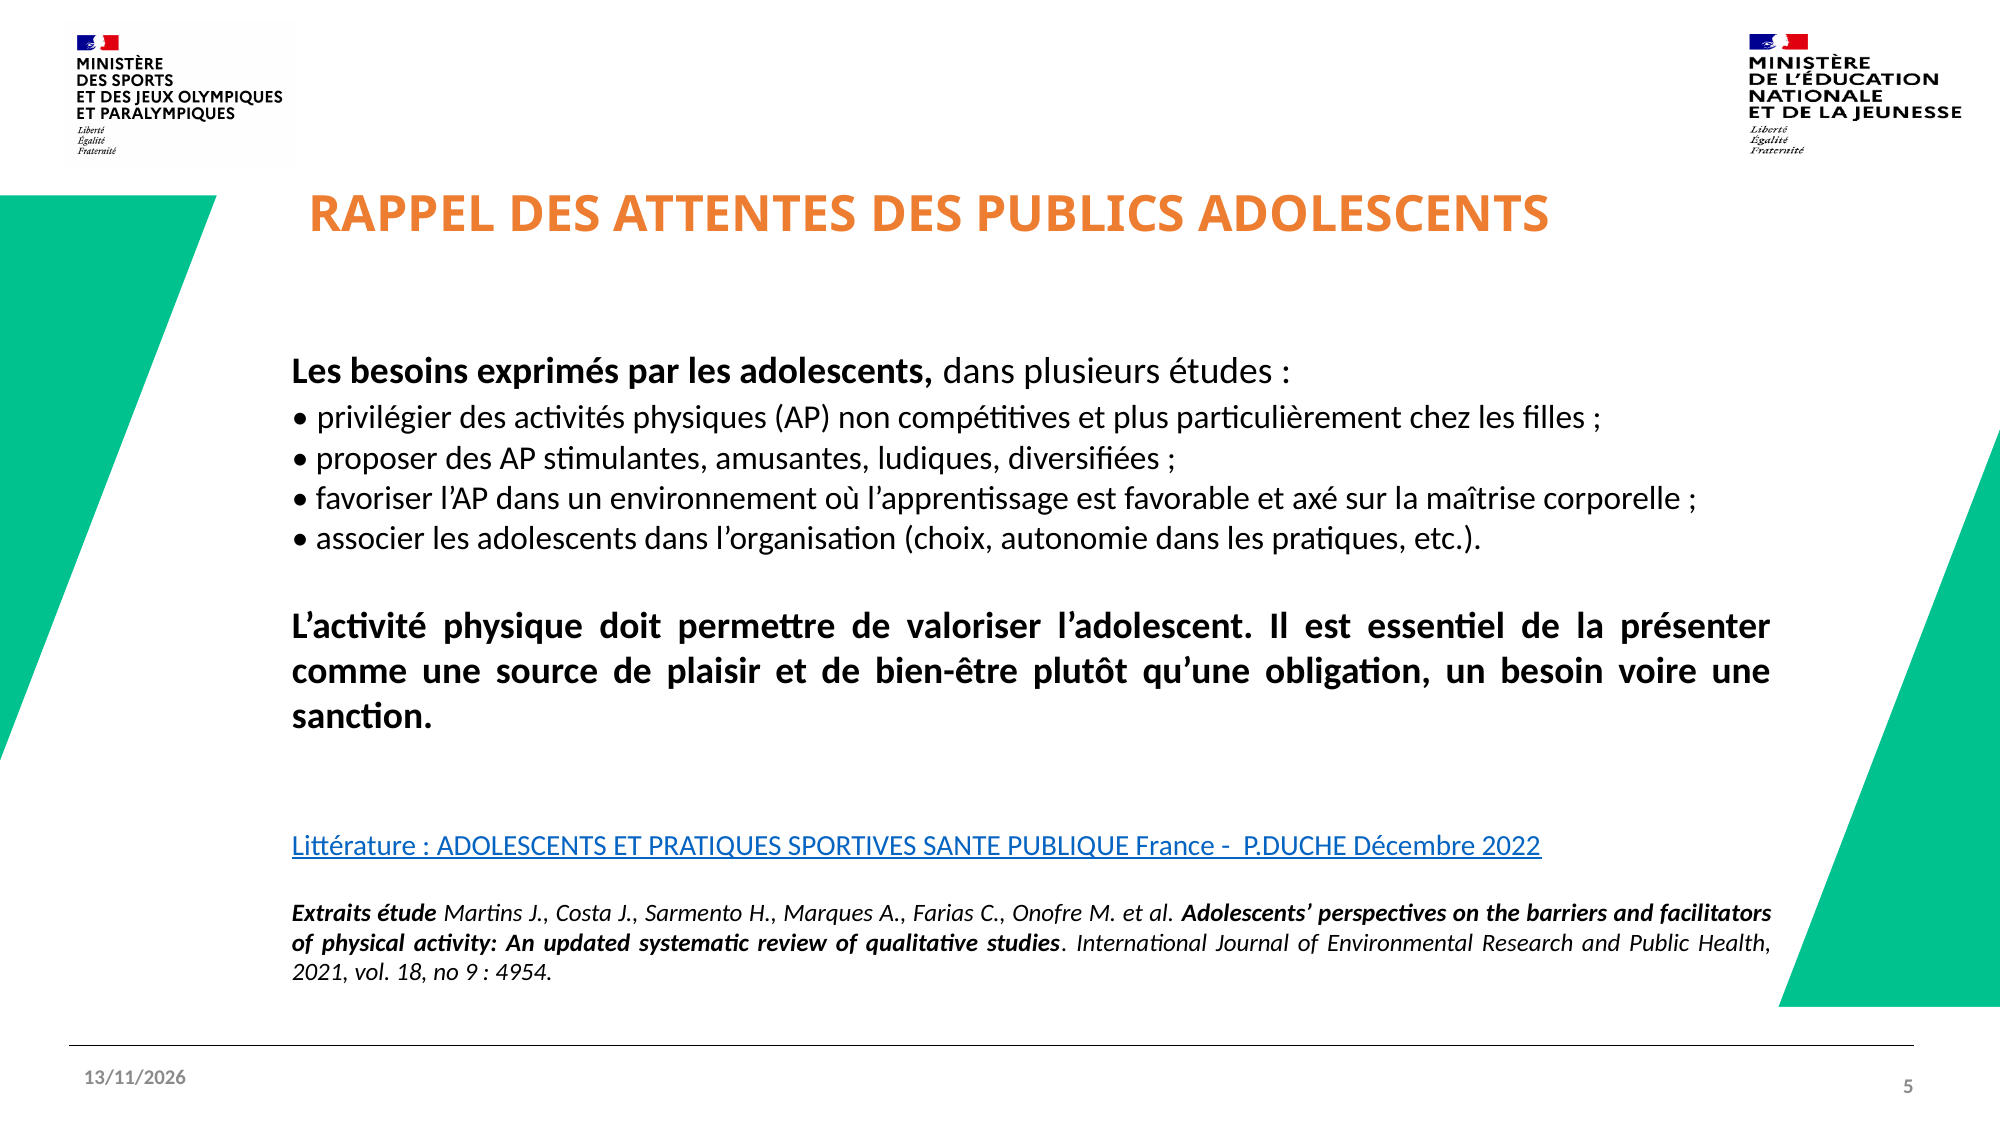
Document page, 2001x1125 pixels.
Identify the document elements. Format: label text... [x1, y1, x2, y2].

title Rappel des ATTENTES DES PUBLICS ADOLESCENTS [294, 141, 1706, 290]
slide_number 5 [1618, 1046, 1914, 1125]
text_box Les besoins exprimés par les adolescents, dans plusieurs études : • privilégier des activités physiques (AP) non compétitives et plus particulièrement chez les filles ; • proposer des AP stimulantes, amusantes, ludiques, diversifiées ; • favoriser l’AP dans un environnement où l’apprentissage est favorable et axé sur la maîtrise corporelle ; • associer les adolescents dans l’organisation (choix, autonomie dans les pratiques, etc.). L’activité physique doit permettre de valoriser l’adolescent. Il est essentiel de la présenter comme une source de plaisir et de bien-être plutôt qu’une obligation, un besoin voire une sanction. Littérature : ADOLESCENTS ET PRATIQUES SPORTIVES SANTE PUBLIQUE France - P.DUCHE Décembre 2022 Extraits étude Martins J., Costa J., Sarmento H., Marques A., Farias C., Onofre M. et al. Adolescents’ perspectives on the barriers and facilitators of physical activity: An updated systematic review of qualitative studies. International Journal of Environmental Research and Public Health, 2021, vol. 18, no 9 : 4954. [277, 293, 1788, 1039]
picture [62, 20, 297, 169]
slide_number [69, 1046, 519, 1107]
picture [1749, 34, 1963, 155]
